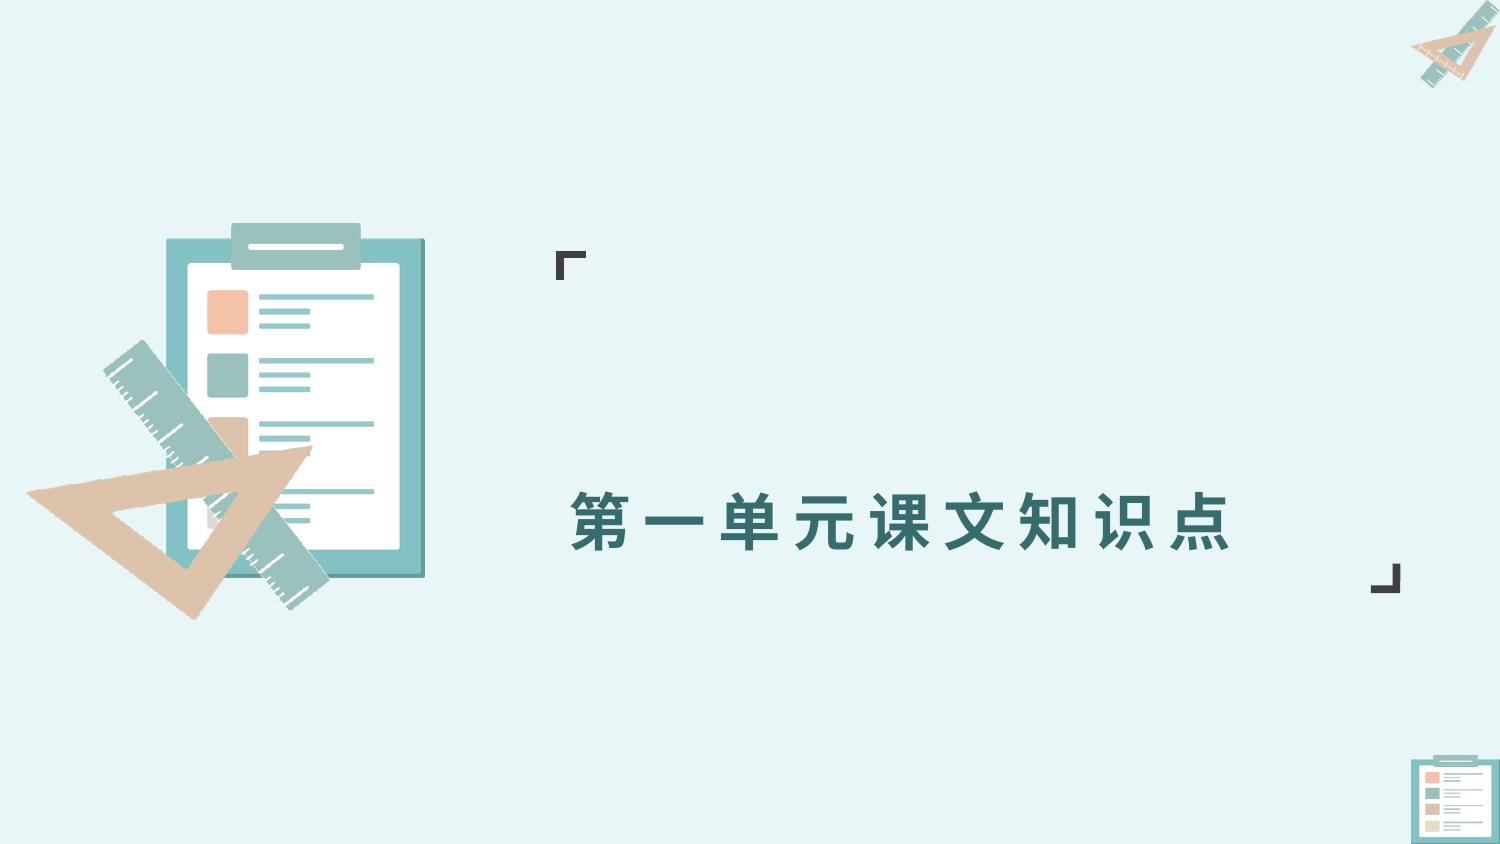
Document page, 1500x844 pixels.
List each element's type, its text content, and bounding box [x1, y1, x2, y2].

picture [1411, 0, 1500, 89]
text_box [556, 251, 586, 280]
text_box 第一单元课文知识点 [569, 291, 1387, 558]
picture [26, 223, 425, 620]
text_box [1370, 563, 1401, 594]
picture [1411, 755, 1500, 844]
